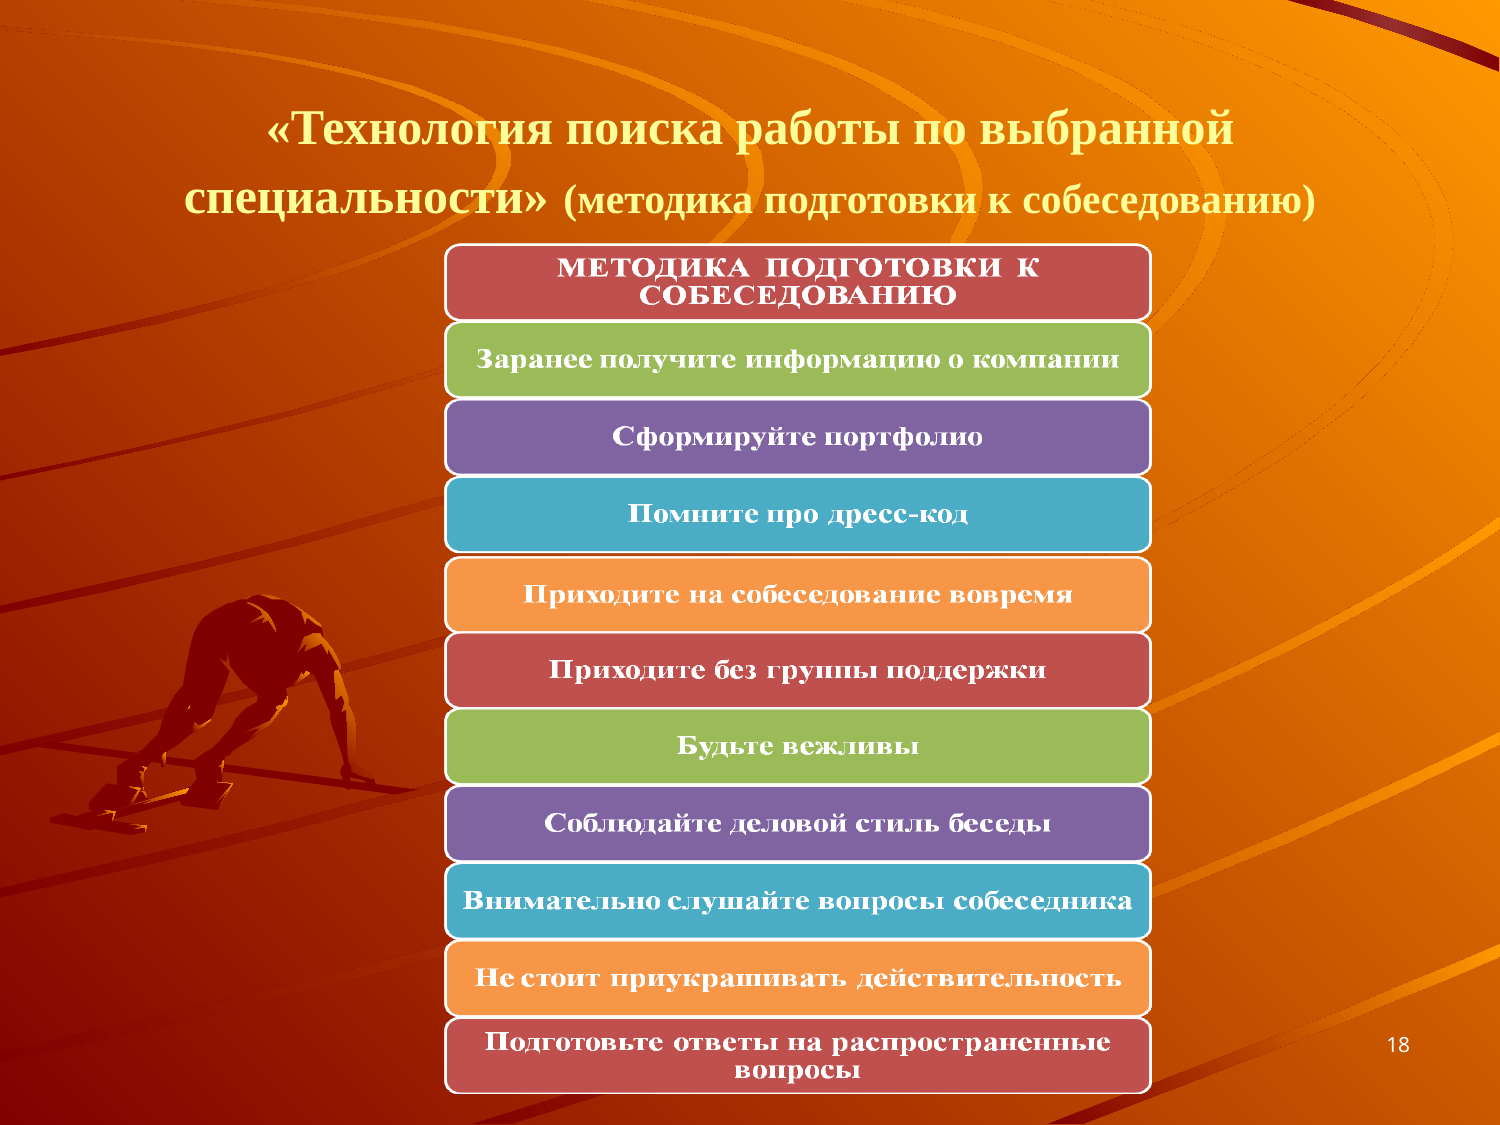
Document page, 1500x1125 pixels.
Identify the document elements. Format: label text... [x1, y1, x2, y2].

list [442, 243, 1152, 1095]
slide_number 18 [1154, 1023, 1426, 1100]
title «Технология поиска работы по выбранной специальности» (методика подготовки к собеседованию) [74, 25, 1426, 233]
